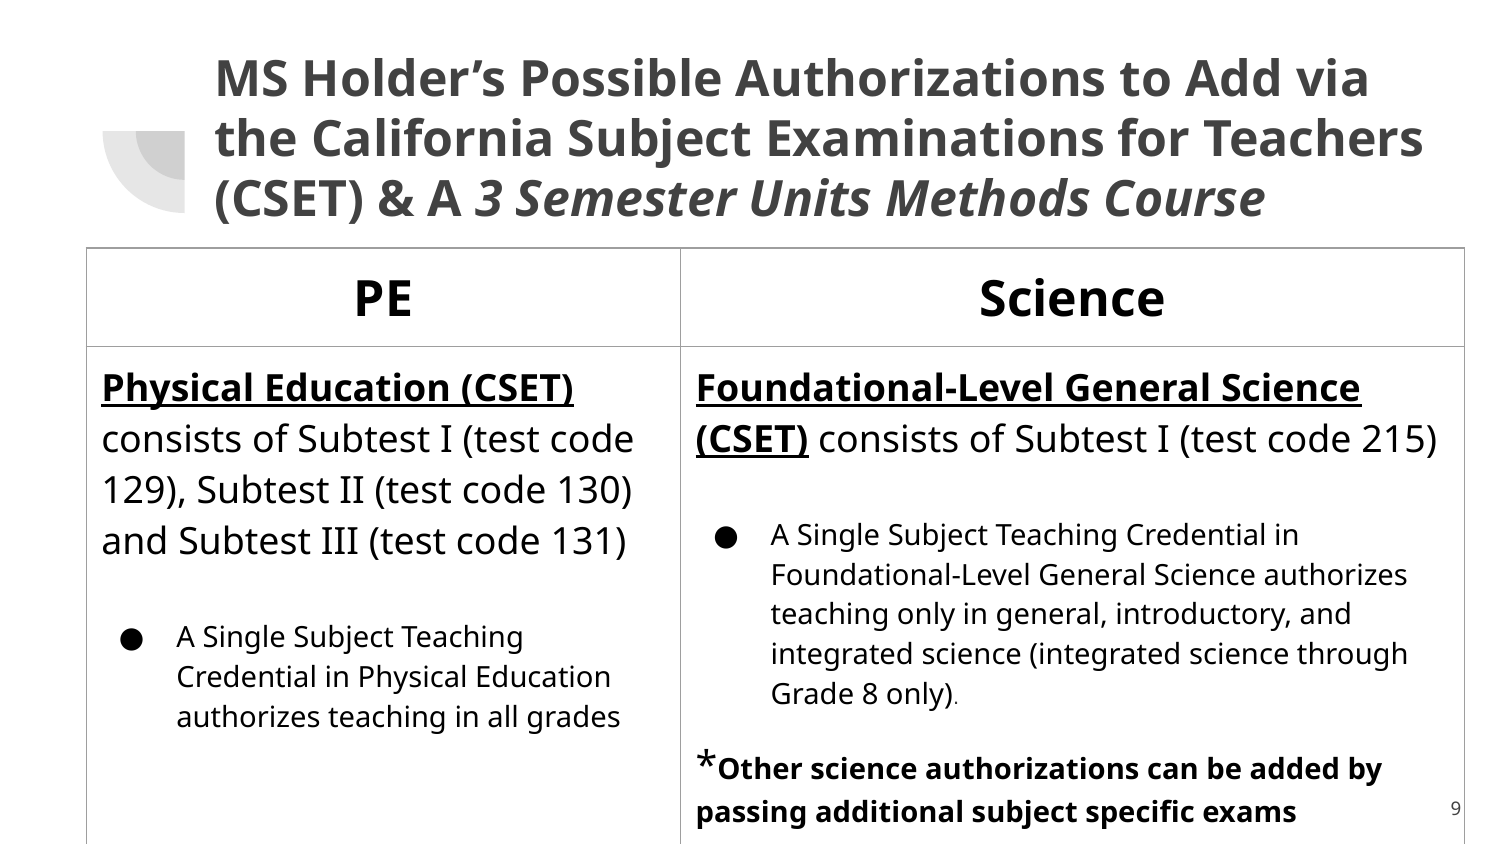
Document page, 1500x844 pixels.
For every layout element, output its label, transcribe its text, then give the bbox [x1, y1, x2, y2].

table_cell Physical Education (CSET) consists of Subtest I (test code 129), Subtest II (test code 130) and Subtest III (test code 131) A Single Subject Teaching Credential in Physical Education authorizes teaching in all grades [87, 347, 680, 844]
slide_number ‹#› [1465, 777, 1477, 842]
table_header Science [681, 249, 1464, 346]
title MS Holder’s Possible Authorizations to Add via the California Subject Examinations for Teachers (CSET) & A 3 Semester Units Methods Course [199, 30, 1477, 230]
table_cell Foundational-Level General Science (CSET) consists of Subtest I (test code 215) A Single Subject Teaching Credential in Foundational-Level General Science authorizes teaching only in general, introductory, and integrated science (integrated science through Grade 8 only). *Other science authorizations can be added by passing additional subject specific exams [681, 347, 1464, 844]
table_header PE [87, 249, 680, 346]
